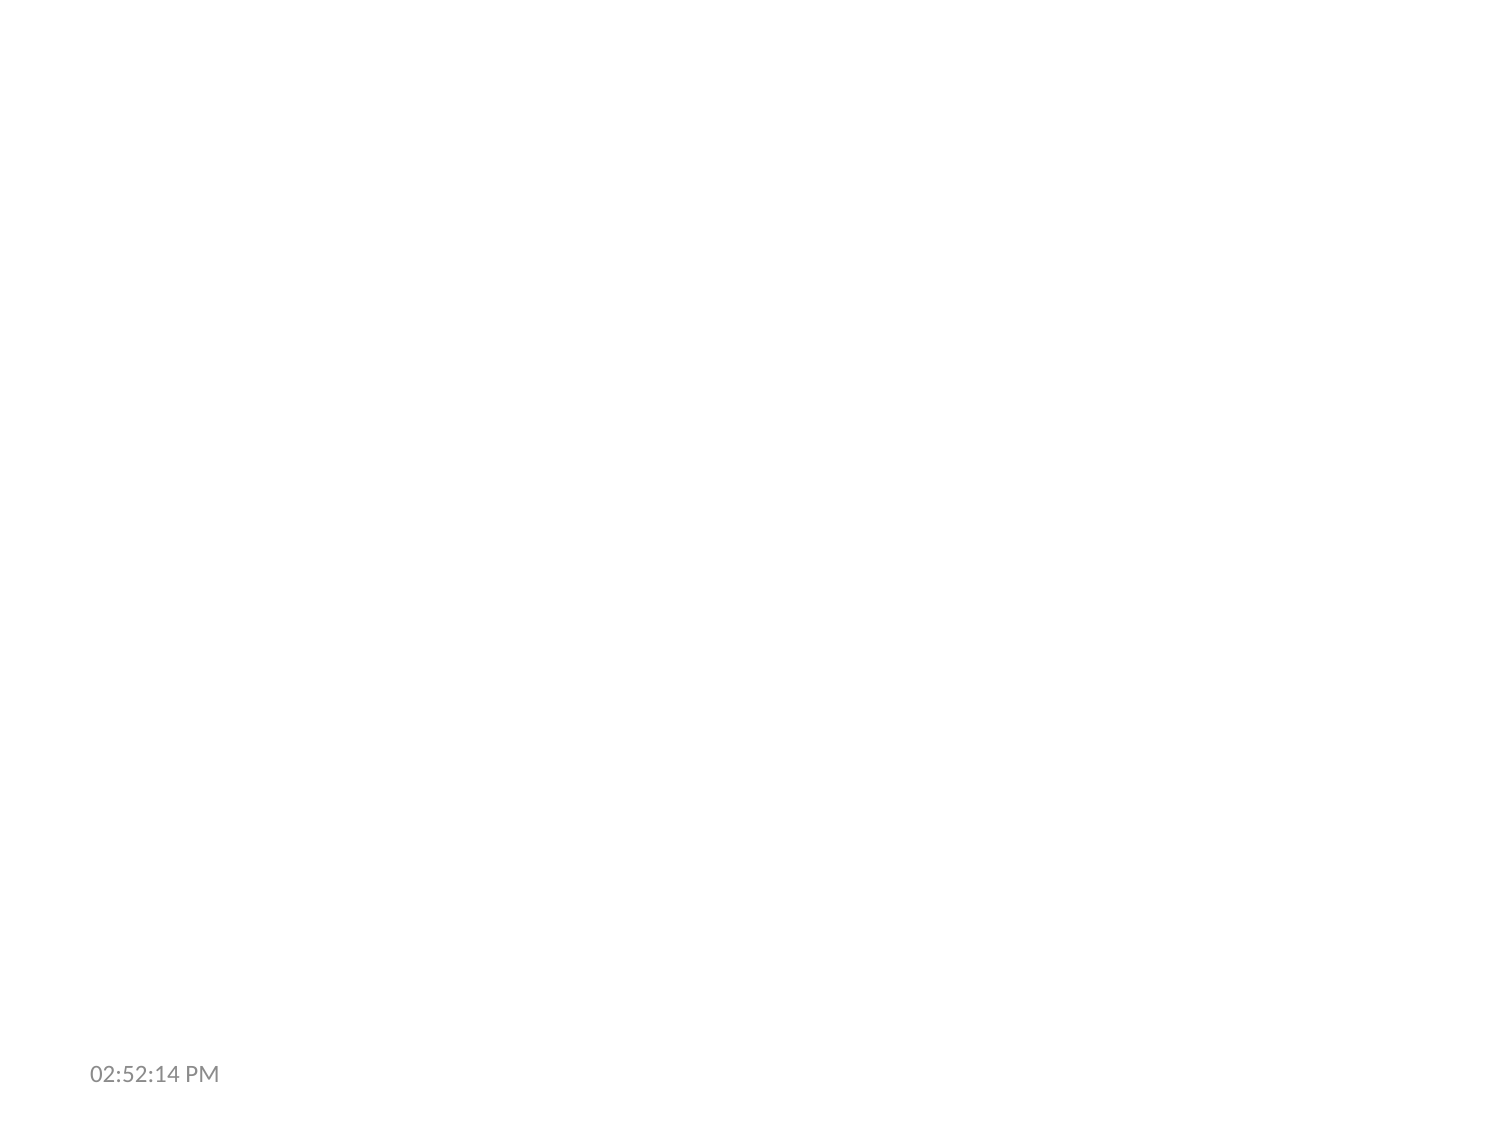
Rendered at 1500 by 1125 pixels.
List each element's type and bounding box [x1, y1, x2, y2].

slide_number [75, 1042, 425, 1103]
